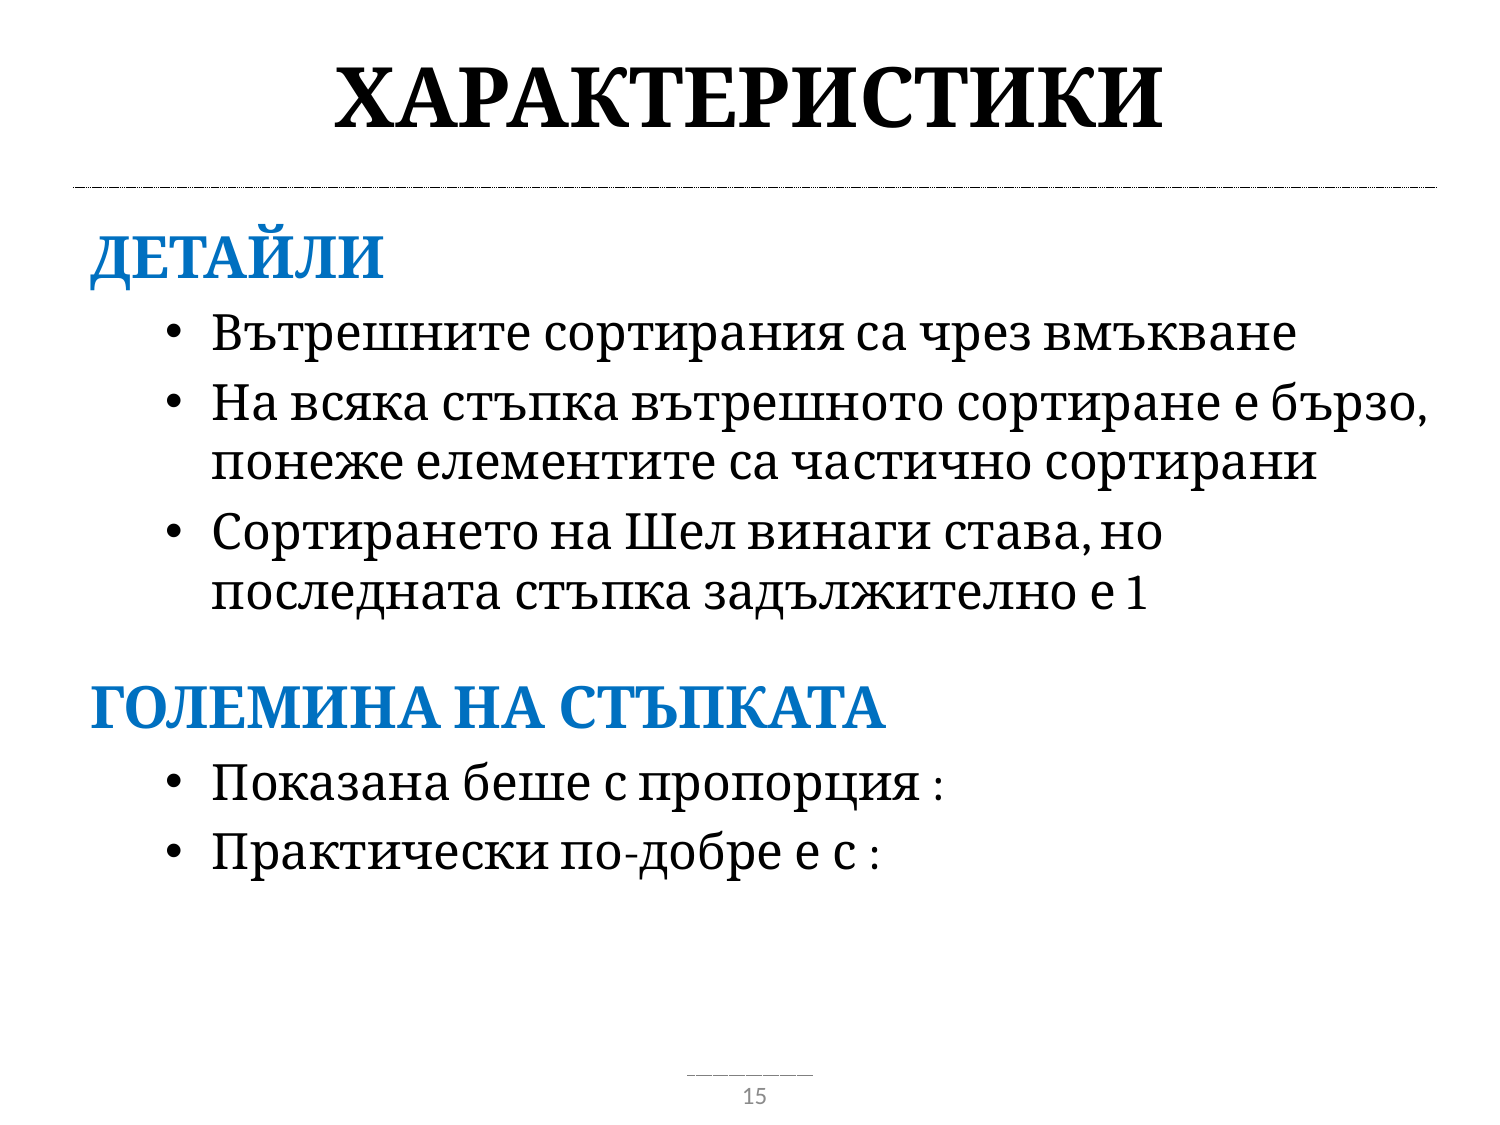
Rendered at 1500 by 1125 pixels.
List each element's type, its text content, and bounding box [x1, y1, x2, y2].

title Характеристики [0, 0, 1500, 188]
slide_number 15 [579, 1065, 930, 1125]
